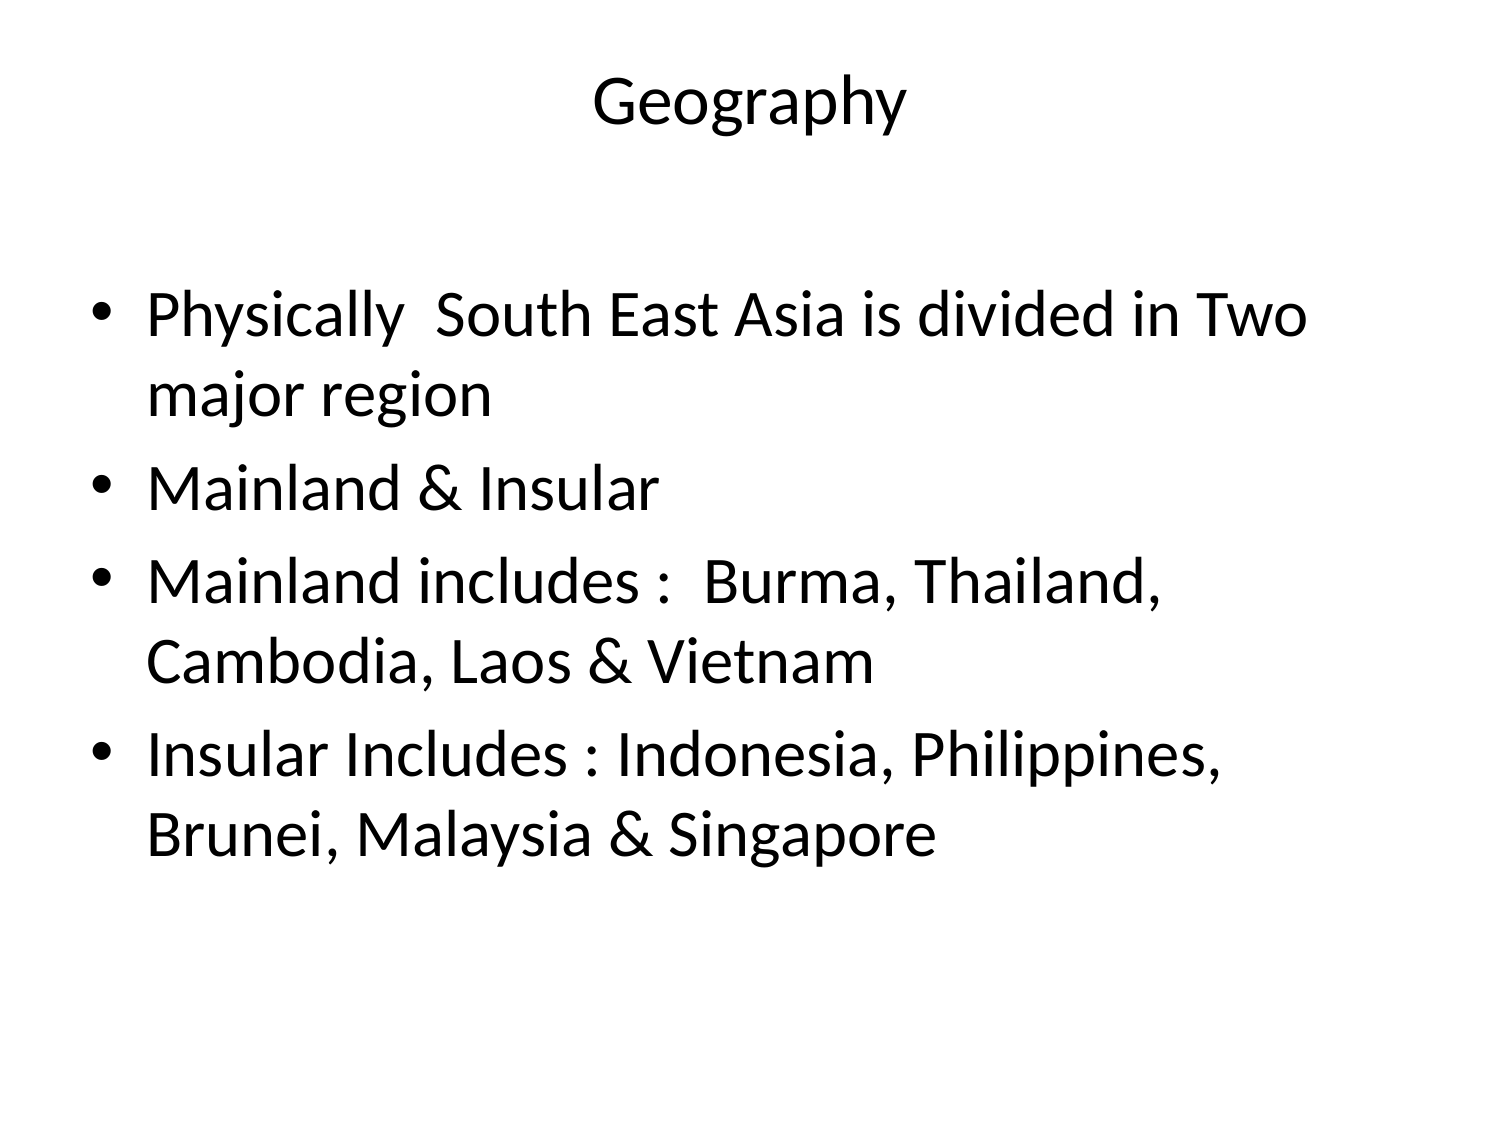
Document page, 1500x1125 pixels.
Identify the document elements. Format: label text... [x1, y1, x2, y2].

list Physically South East Asia is divided in Two major region Mainland & Insular Mainland includes : Burma, Thailand, Cambodia, Laos & Vietnam Insular Includes : Indonesia, Philippines, Brunei, Malaysia & Singapore [75, 262, 1425, 1005]
title Geography [75, 45, 1425, 233]
